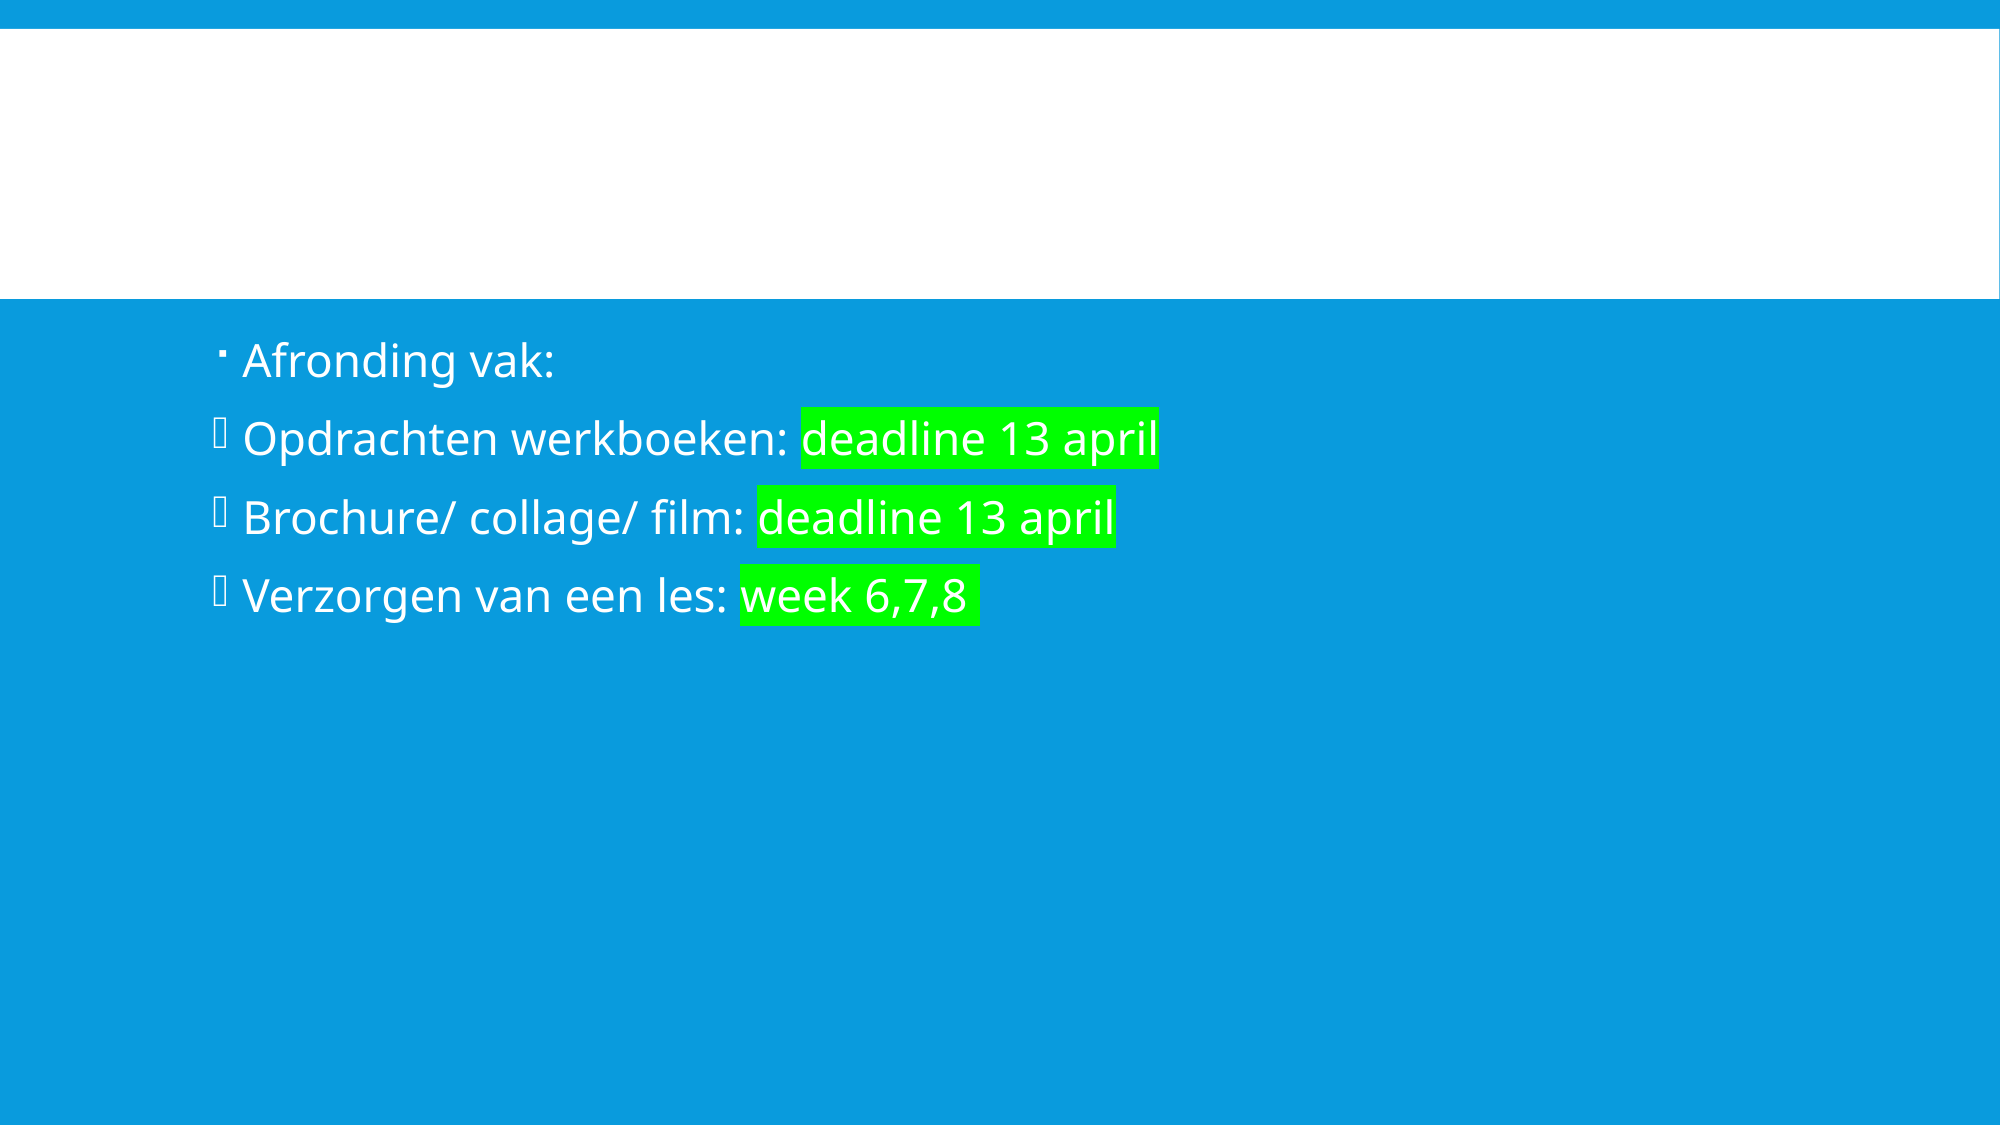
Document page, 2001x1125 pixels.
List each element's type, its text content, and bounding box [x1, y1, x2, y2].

list Afronding vak: Opdrachten werkboeken: deadline 13 april Brochure/ collage/ film: deadline 13 april Verzorgen van een les: week 6,7,8 [197, 329, 1803, 1020]
